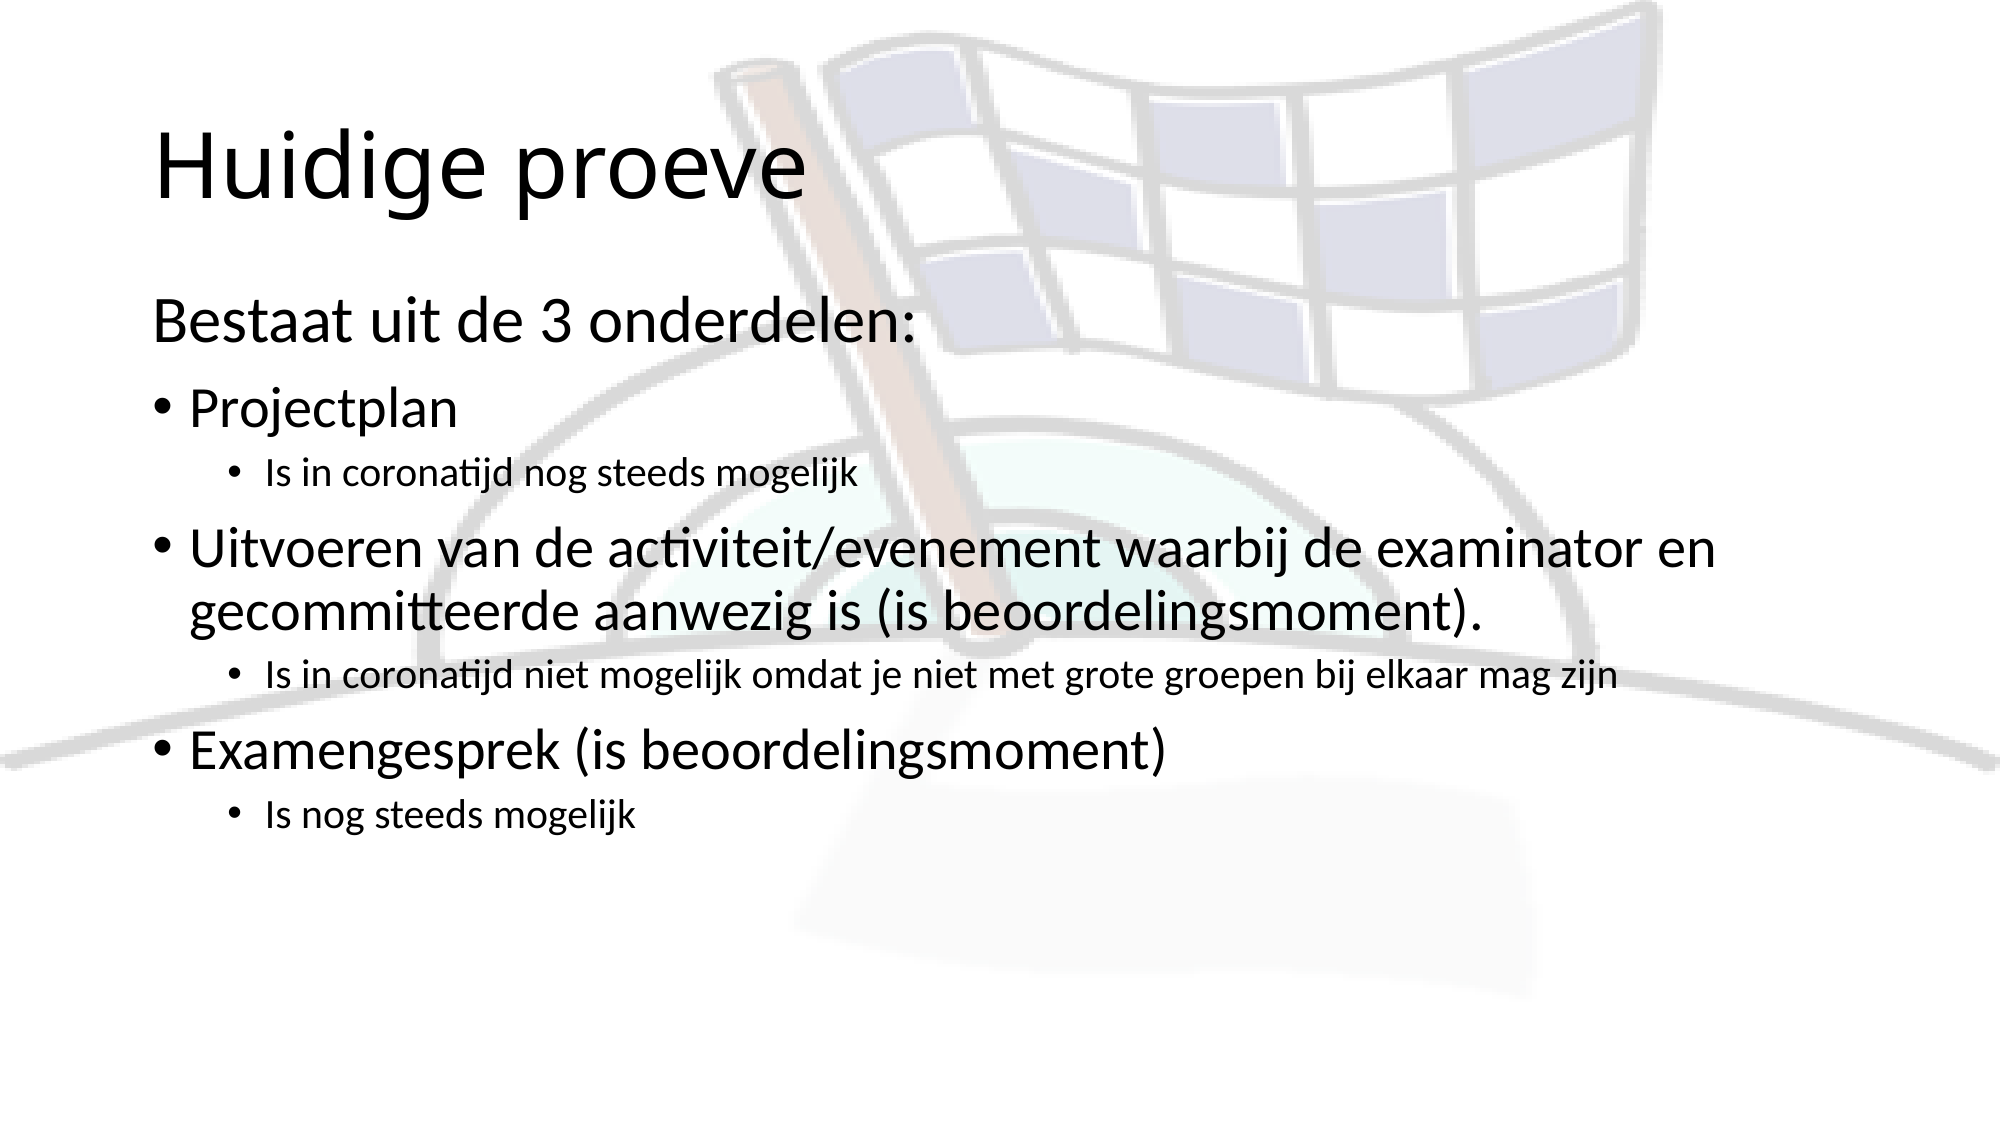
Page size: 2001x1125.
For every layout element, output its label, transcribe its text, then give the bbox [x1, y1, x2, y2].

list Bestaat uit de 3 onderdelen: Projectplan Is in coronatijd nog steeds mogelijk Uitvoeren van de activiteit/evenement waarbij de examinator en gecommitteerde aanwezig is (is beoordelingsmoment). Is in coronatijd niet mogelijk omdat je niet met grote groepen bij elkaar mag zijn Examengesprek (is beoordelingsmoment) Is nog steeds mogelijk [137, 277, 1863, 942]
title Huidige proeve [137, 59, 1863, 277]
